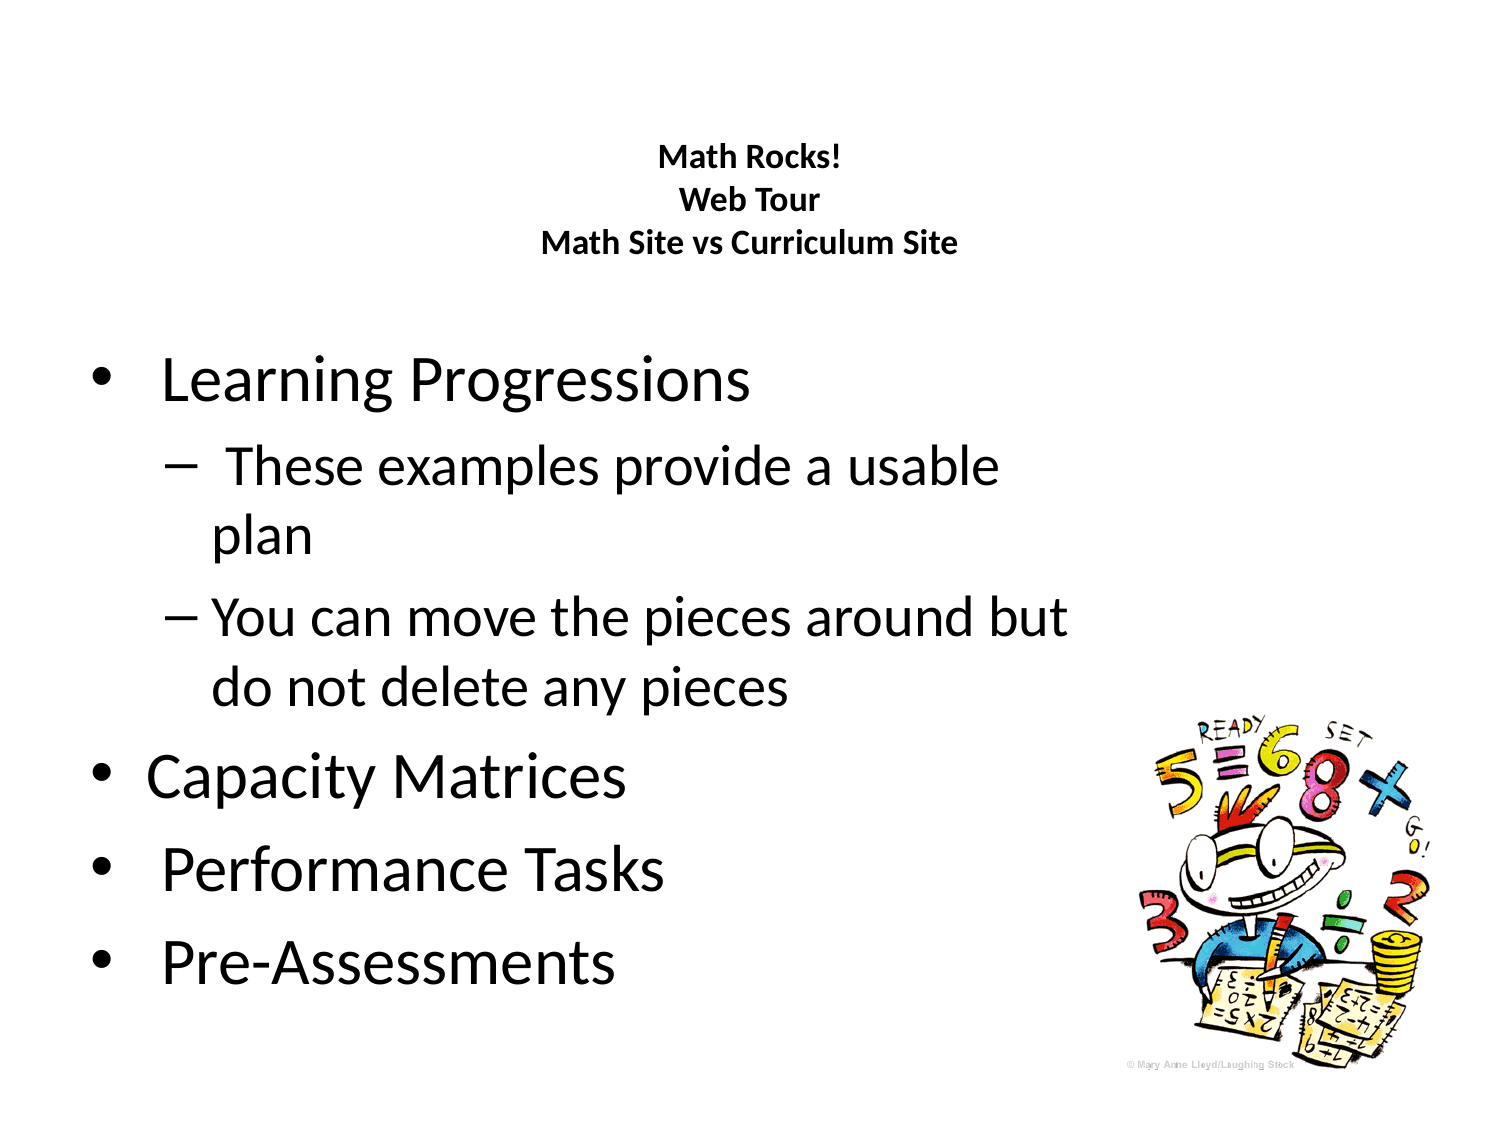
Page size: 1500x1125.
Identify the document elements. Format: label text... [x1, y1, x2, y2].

title Math Rocks! Web Tour Math Site vs Curriculum Site [0, 125, 1500, 313]
picture [1124, 712, 1435, 1071]
list Learning Progressions These examples provide a usable plan You can move the pieces around but do not delete any pieces Capacity Matrices Performance Tasks Pre-Assessments [75, 327, 1088, 1070]
